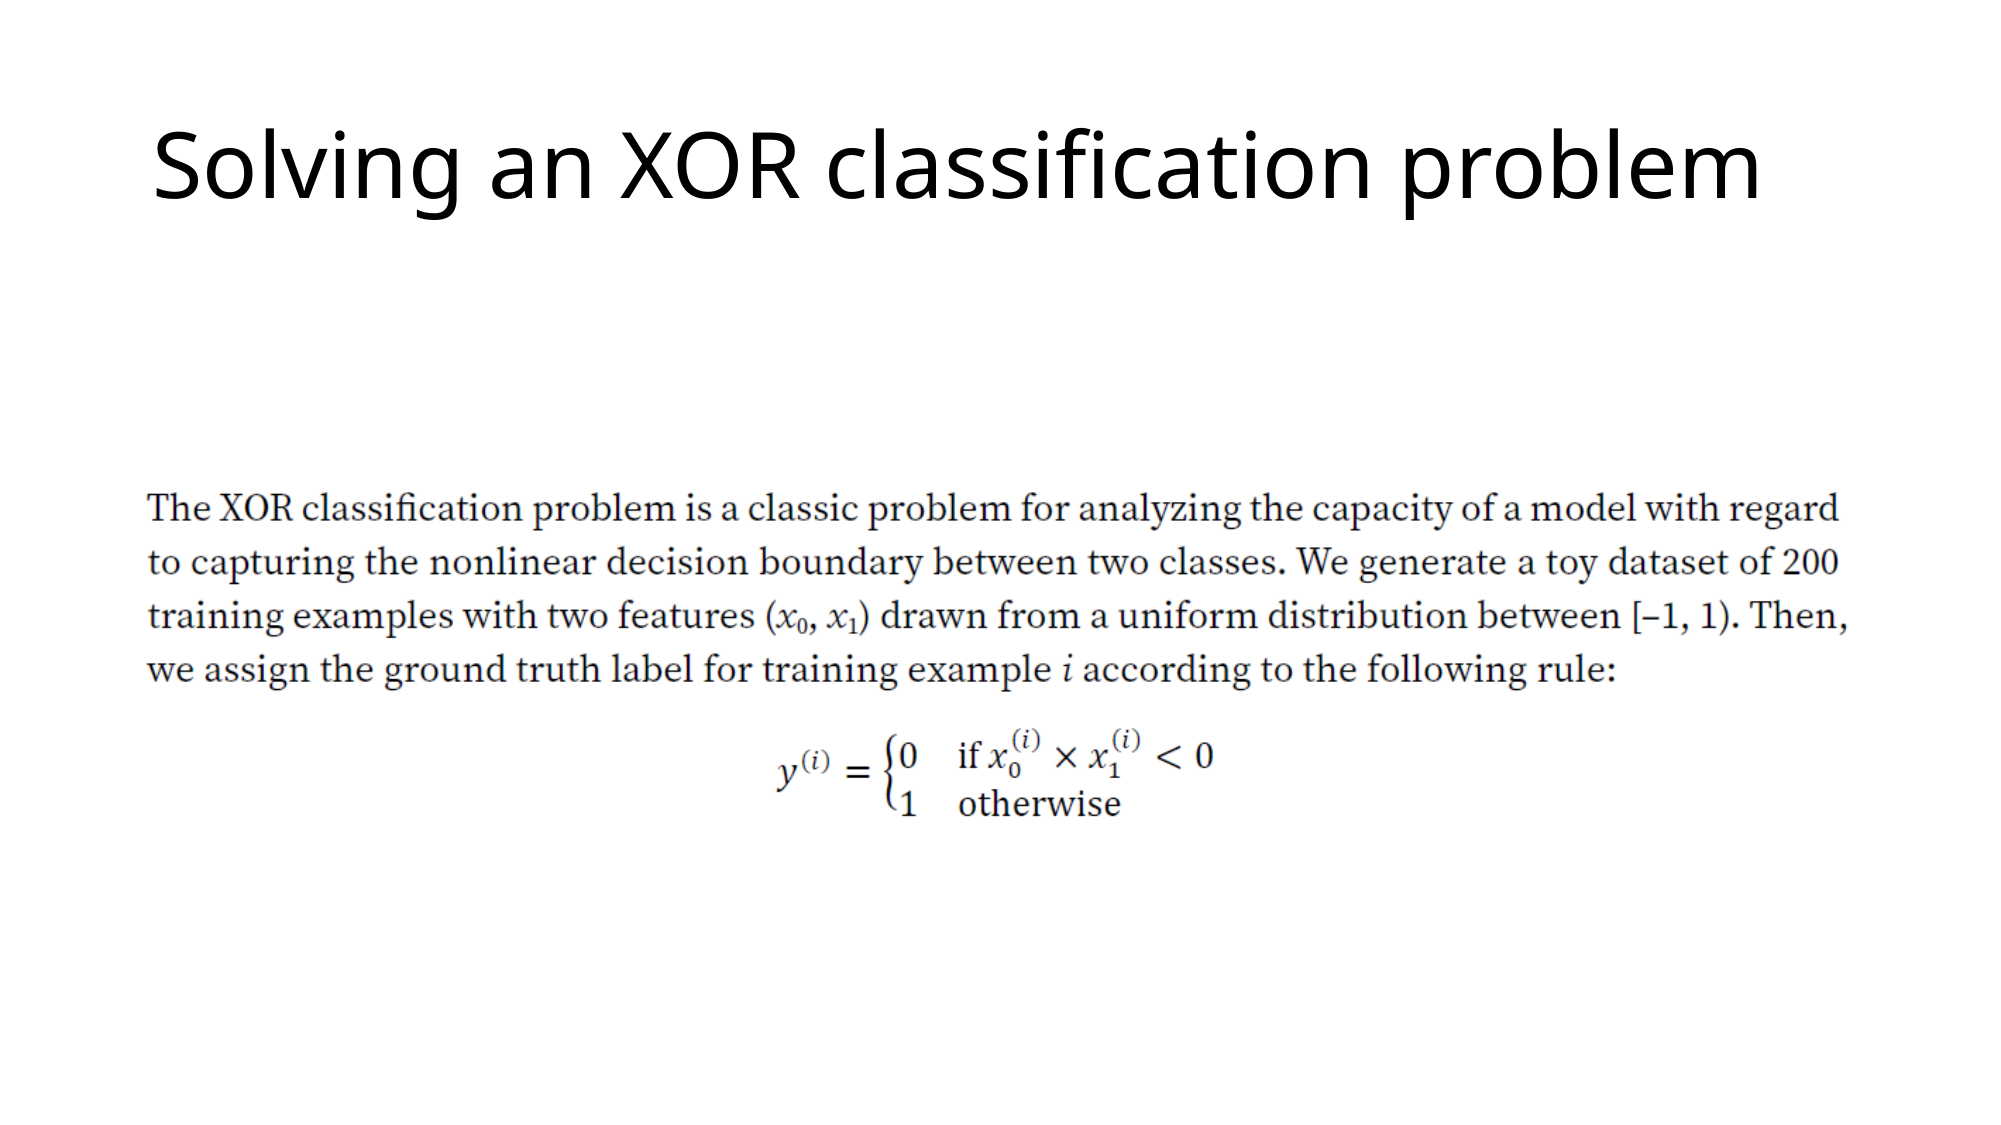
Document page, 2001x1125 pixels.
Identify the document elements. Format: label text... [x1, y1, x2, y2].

title Solving an XOR classification problem [137, 59, 1863, 278]
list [137, 477, 1863, 836]
